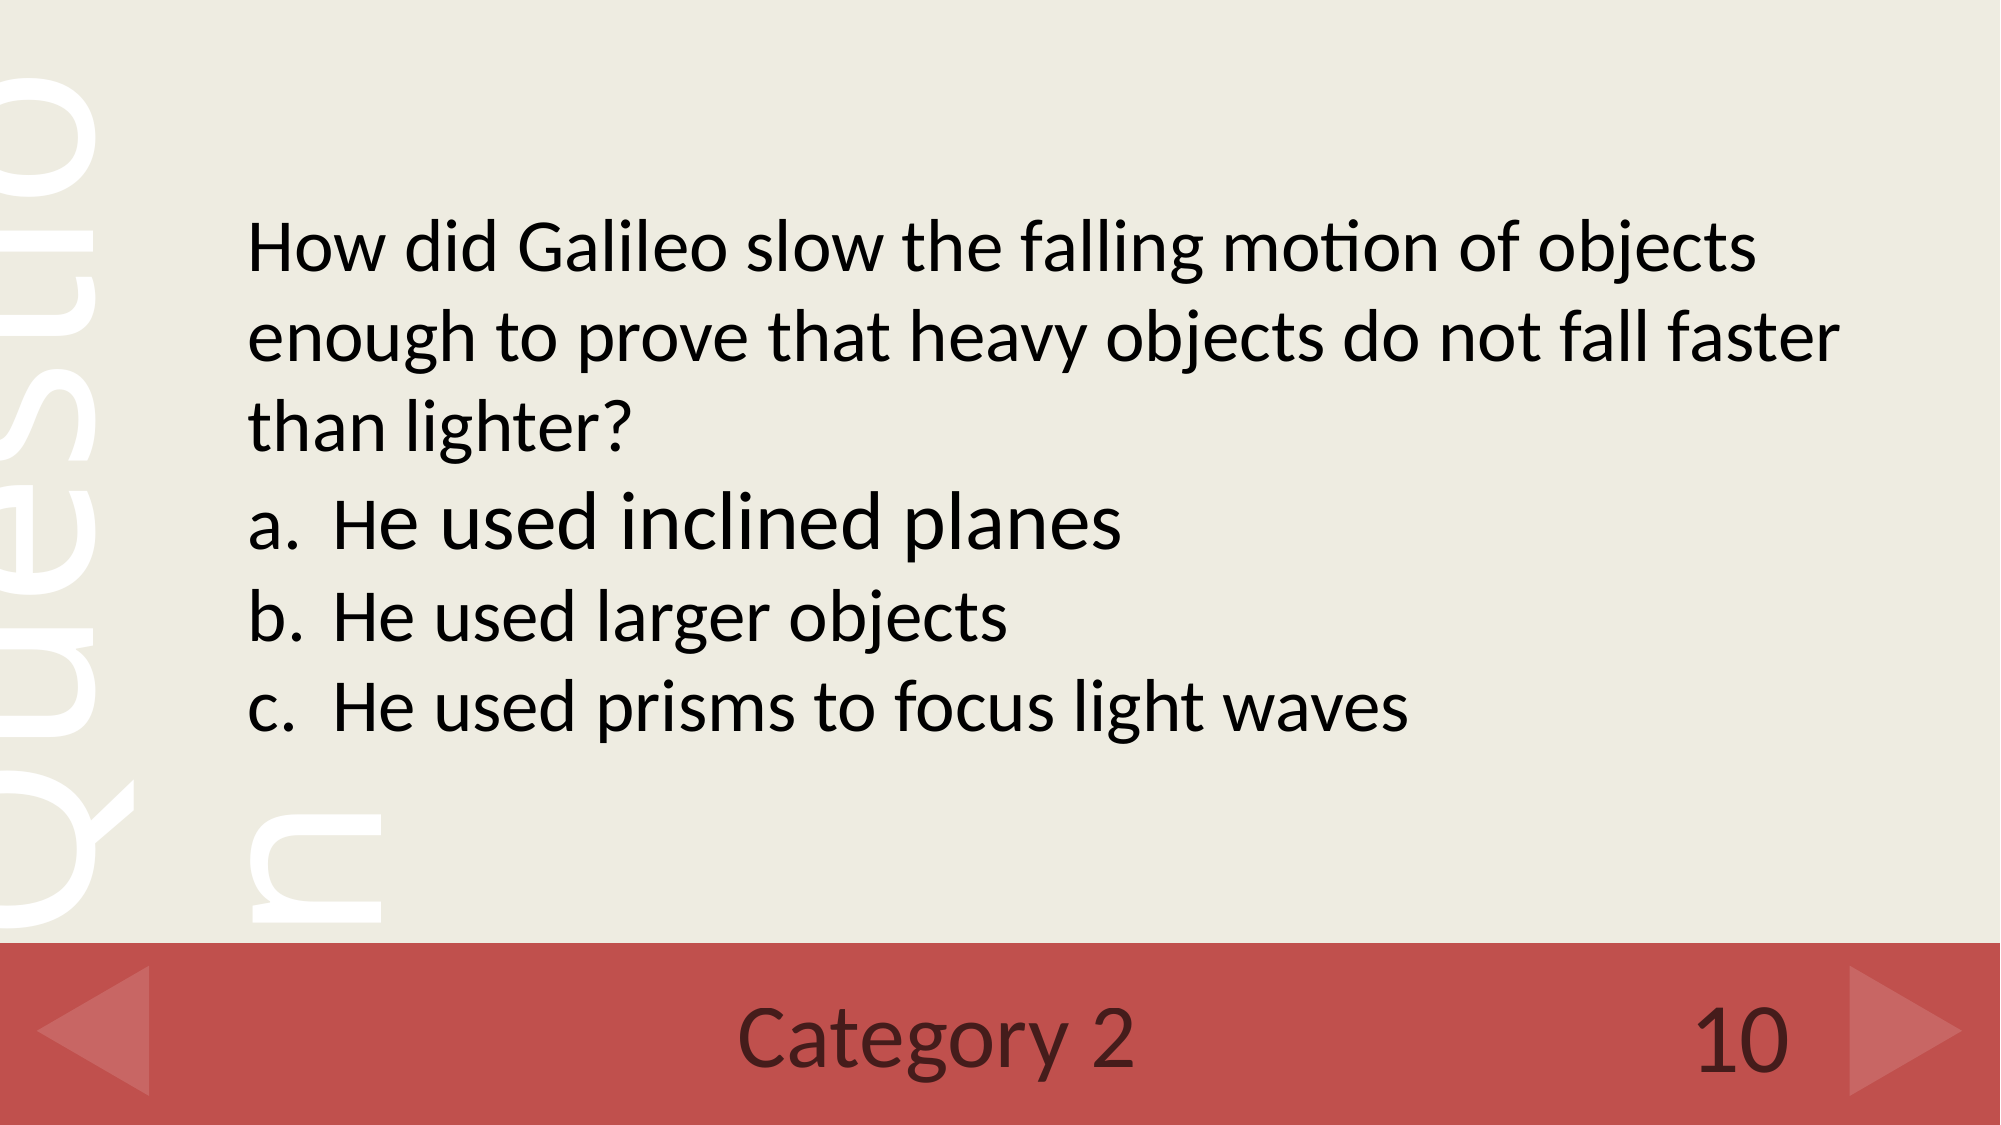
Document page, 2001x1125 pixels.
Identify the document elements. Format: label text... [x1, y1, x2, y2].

title Category 2 [37, 937, 1838, 1125]
list How did Galileo slow the falling motion of objects enough to prove that heavy objects do not fall faster than lighter? He used inclined planes He used larger objects He used prisms to focus light waves [232, 307, 1950, 636]
